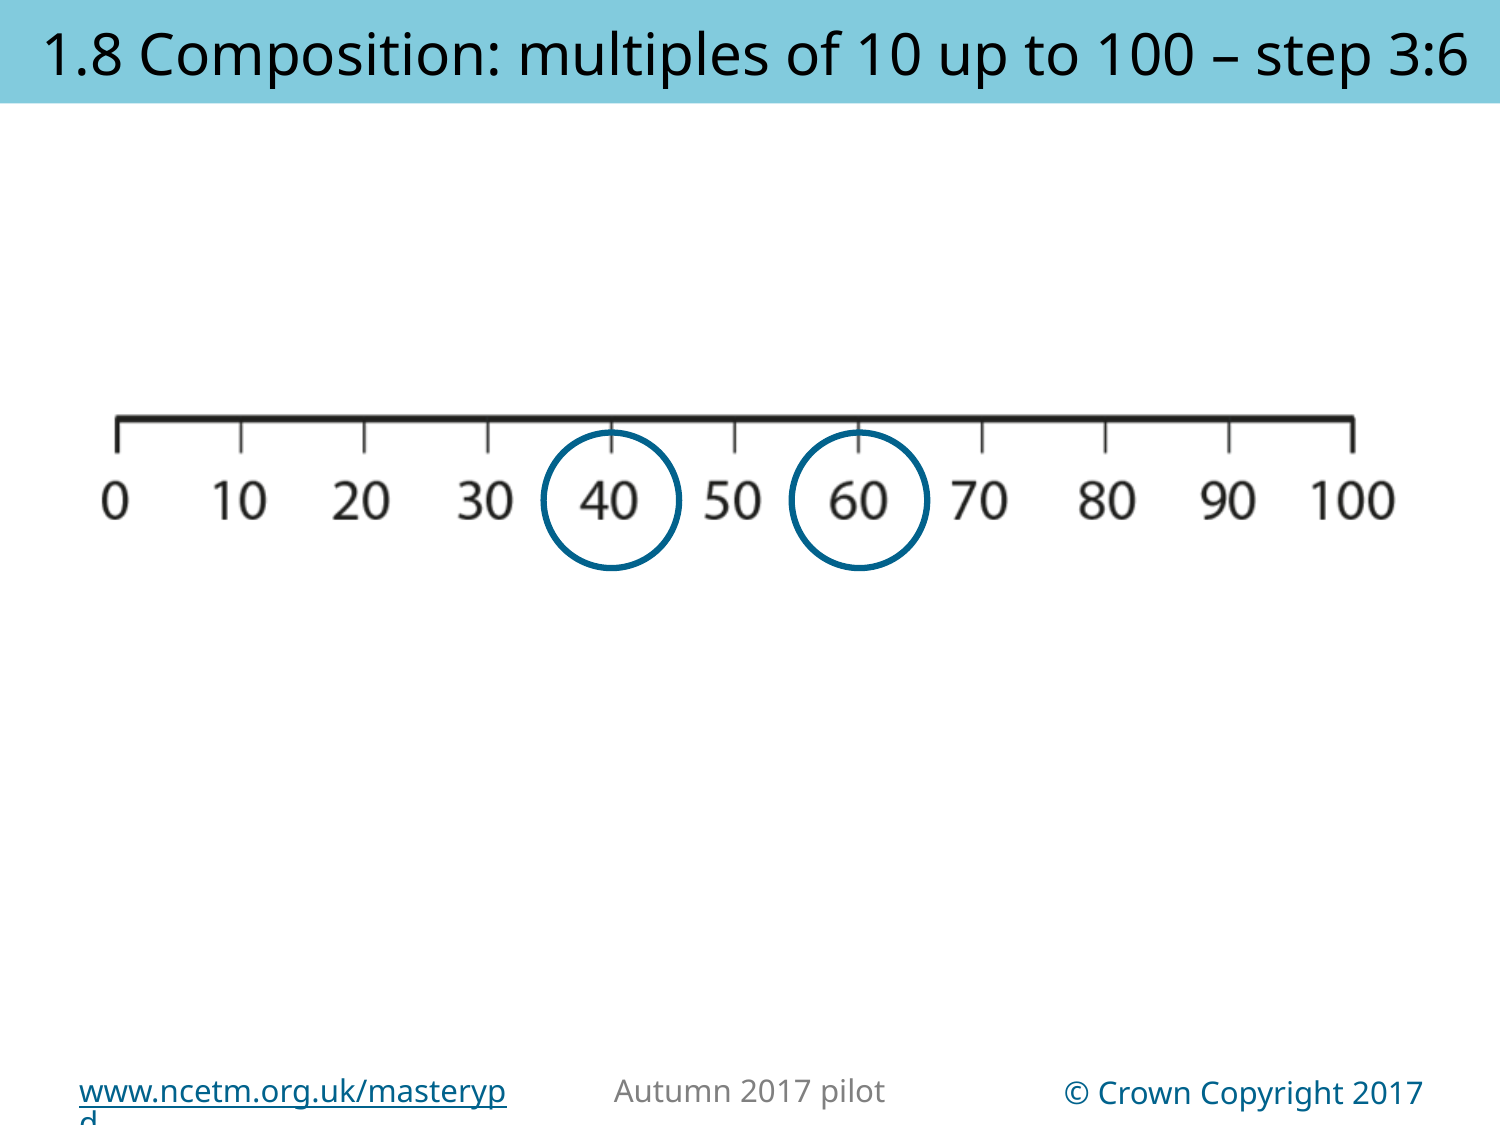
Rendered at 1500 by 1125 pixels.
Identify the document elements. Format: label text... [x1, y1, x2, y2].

text_box [567, 552, 656, 569]
list 1.8 Composition: multiples of 10 up to 100 – step 3:6 [0, 0, 1500, 104]
picture [548, 436, 675, 544]
picture [796, 436, 923, 544]
picture [95, 389, 1400, 544]
text_box [815, 552, 904, 569]
